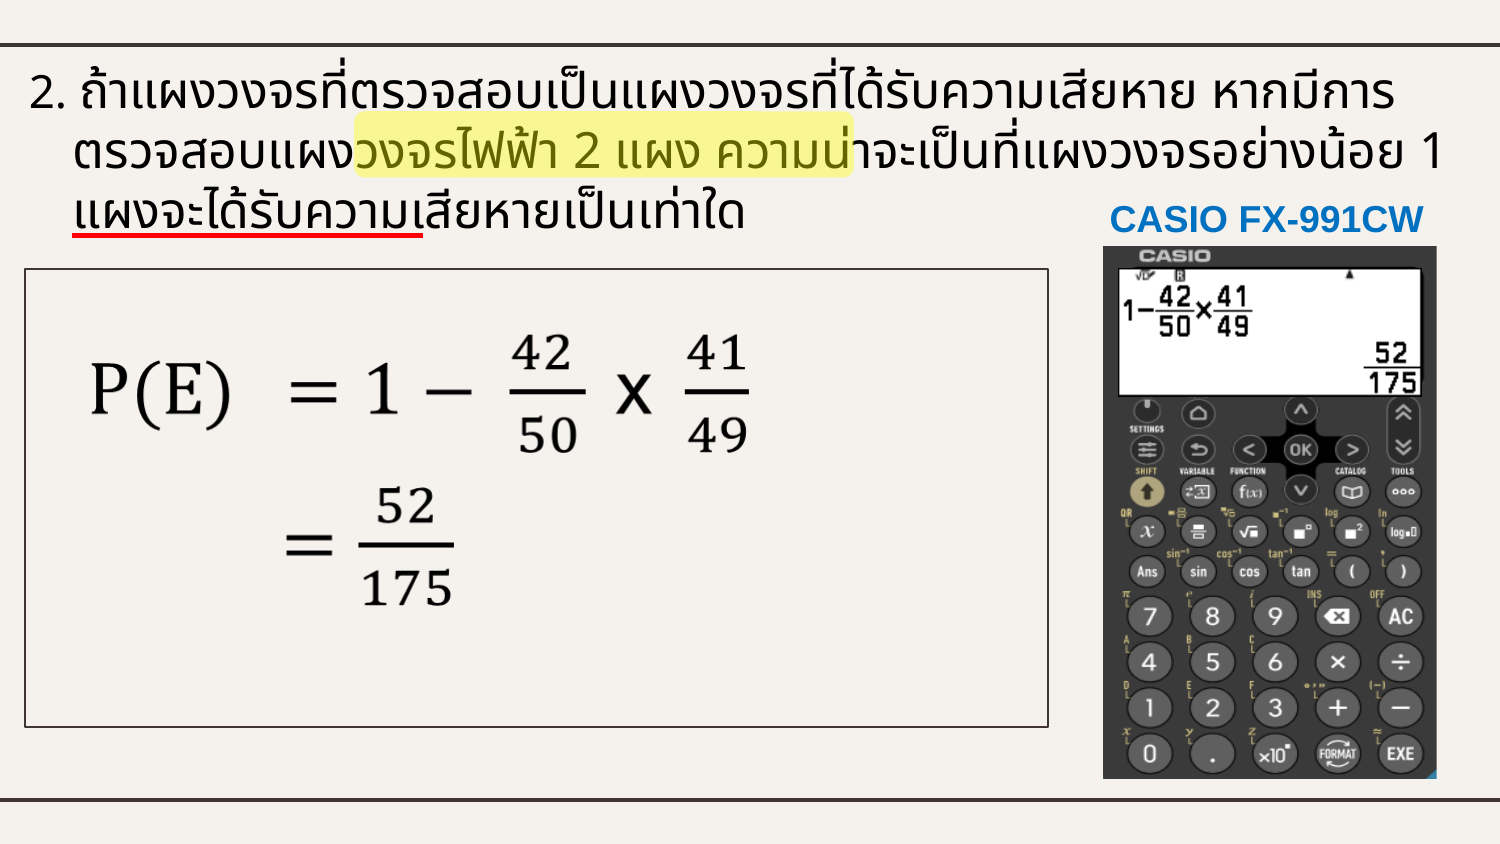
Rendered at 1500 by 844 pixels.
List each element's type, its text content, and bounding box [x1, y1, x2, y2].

text_box [353, 111, 854, 178]
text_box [25, 268, 1049, 727]
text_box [1094, 186, 1473, 780]
text_box 2. ถ้าแผงวงจรที่ตรวจสอบเป็นแผงวงจรที่ได้รับความเสียหาย หากมีการตรวจสอบแผงวงจรไฟฟ้า 2 แผง ความน่าจะเป็นที่แผงวงจรอย่างน้อย 1 แผงจะได้รับความเสียหายเป็นเท่าใด [13, 51, 1475, 302]
